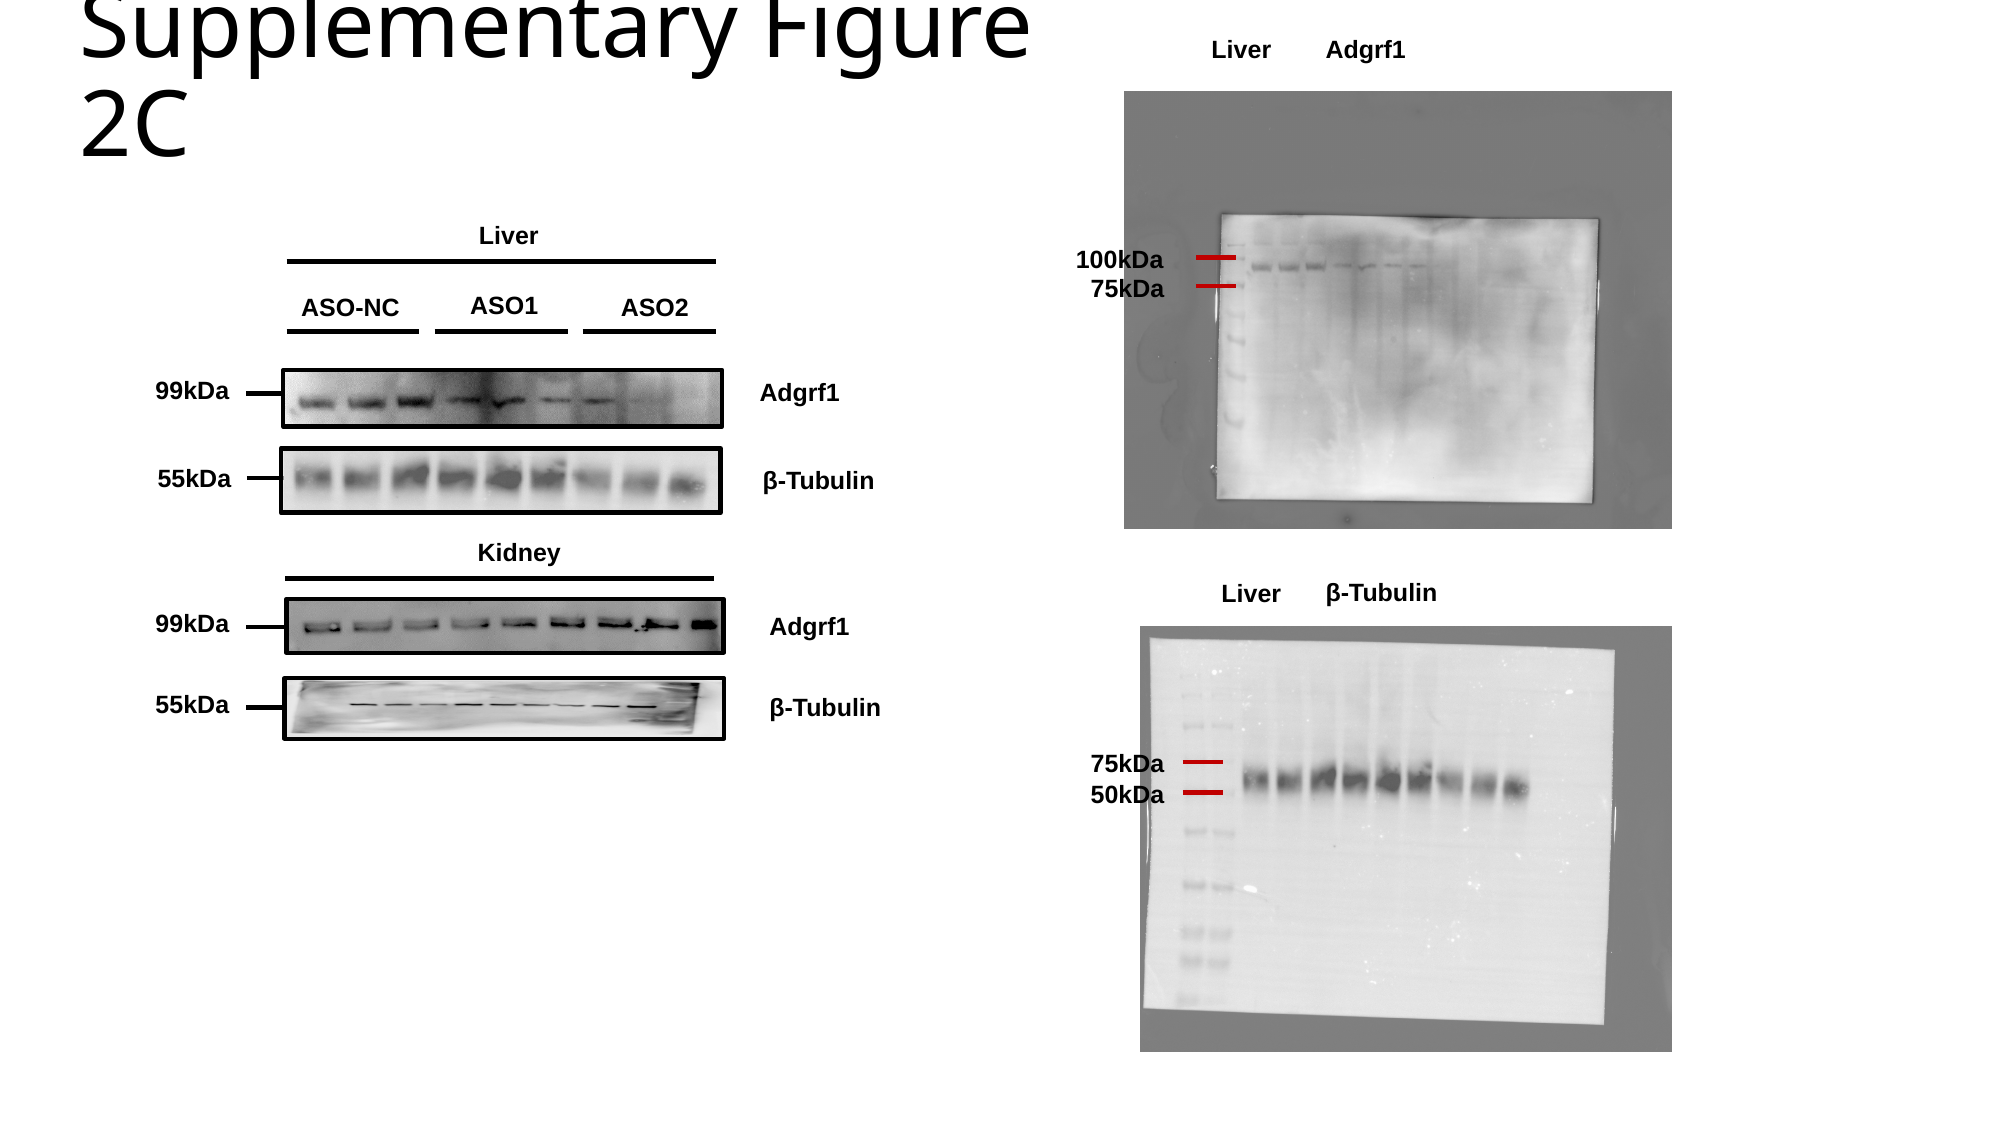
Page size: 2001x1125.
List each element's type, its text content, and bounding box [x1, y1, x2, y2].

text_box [1061, 26, 1672, 529]
title Supplementary Figure 2C [64, 14, 1054, 141]
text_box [1075, 569, 1672, 1052]
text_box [140, 211, 962, 737]
